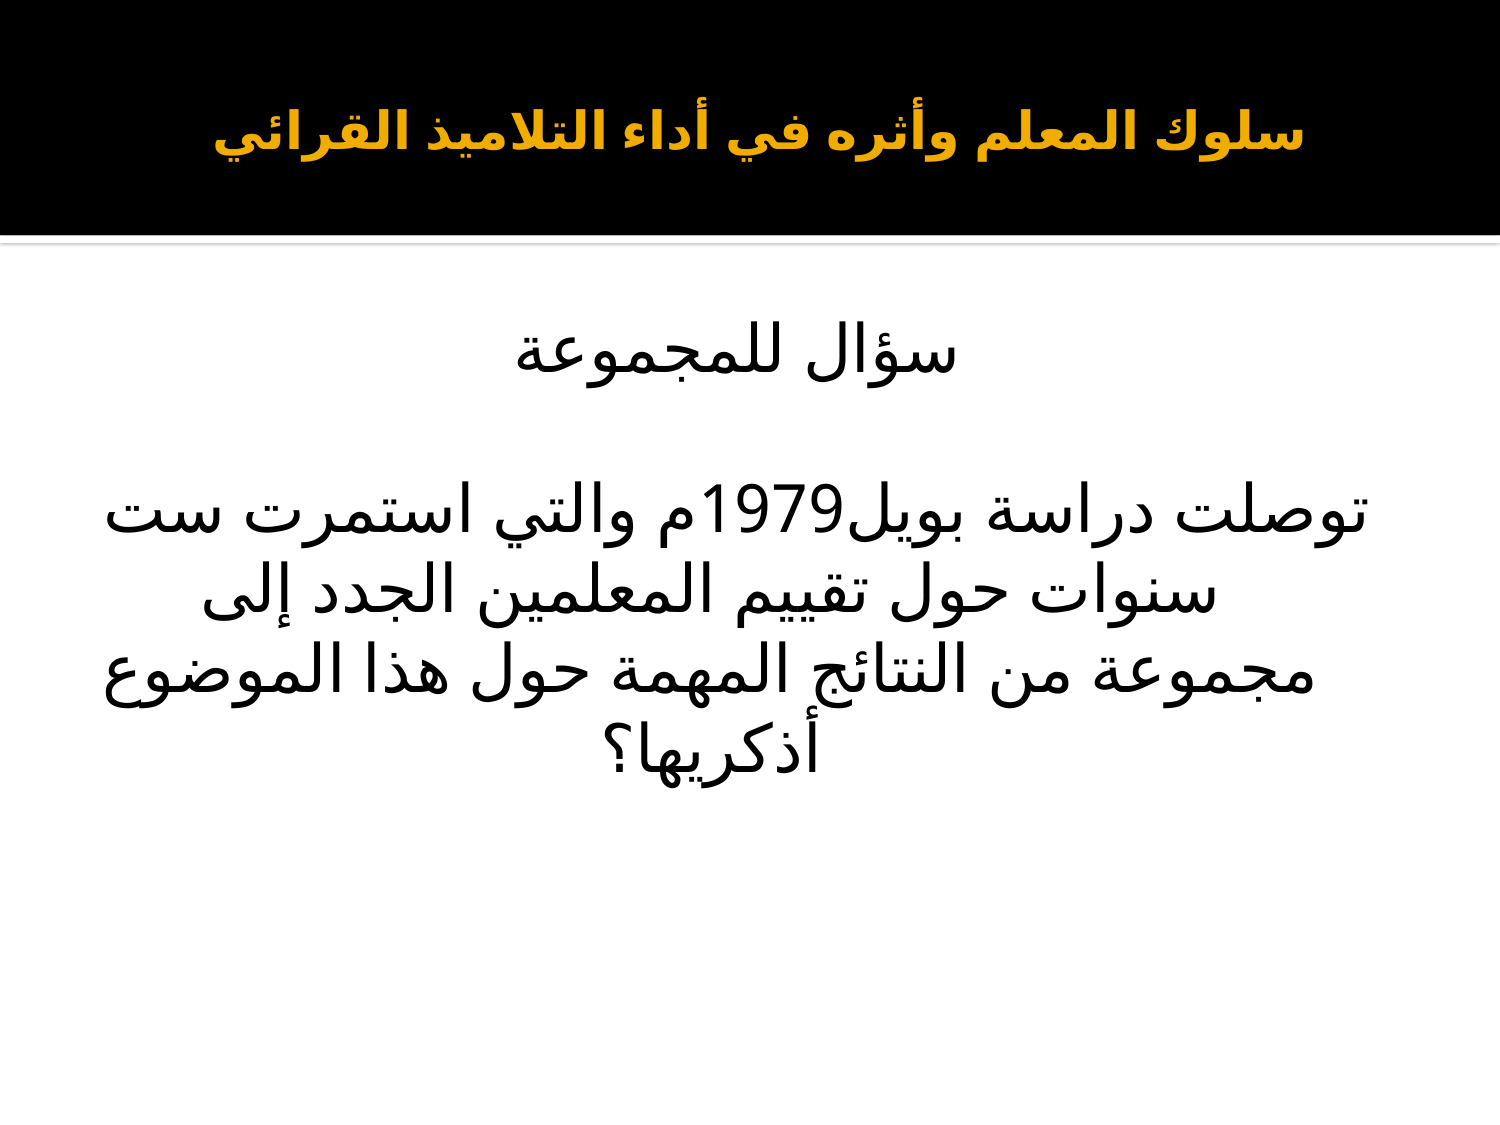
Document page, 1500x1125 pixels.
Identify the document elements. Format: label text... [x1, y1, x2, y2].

list سؤال للمجموعة توصلت دراسة بويل1979م والتي استمرت ست سنوات حول تقييم المعلمين الجدد إلى مجموعة من النتائج المهمة حول هذا الموضوع أذكريها؟ [75, 291, 1425, 1050]
title سلوك المعلم وأثره في أداء التلاميذ القرائي [75, 25, 1425, 231]
